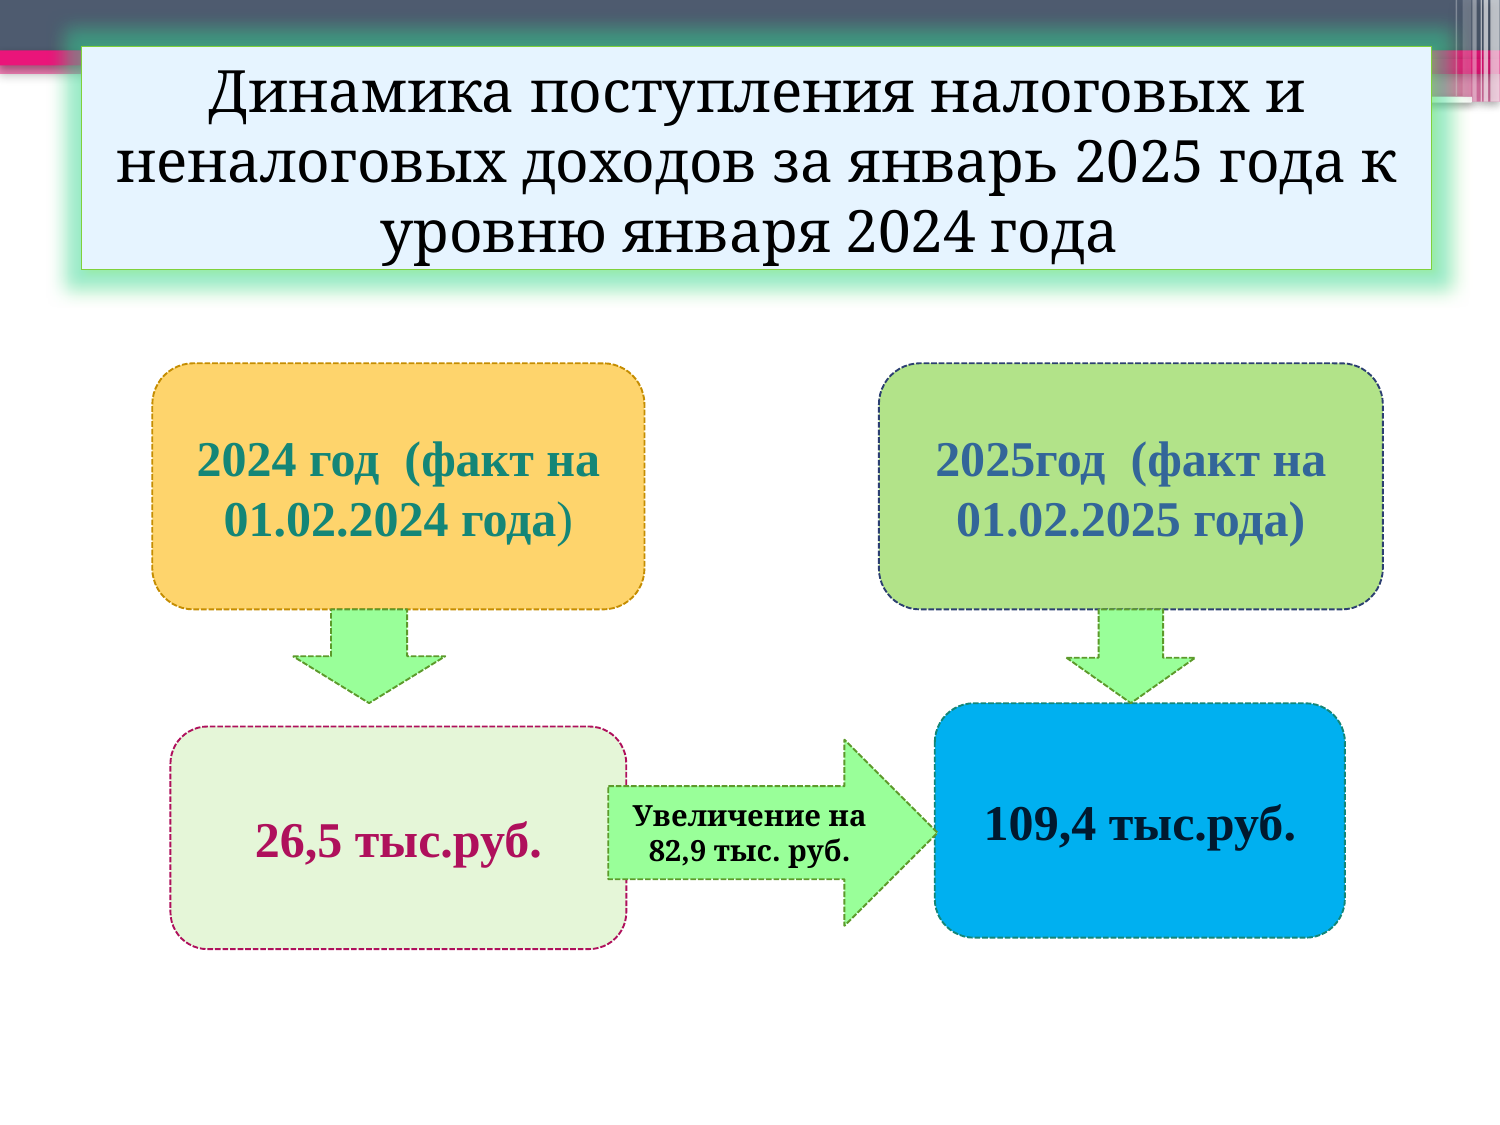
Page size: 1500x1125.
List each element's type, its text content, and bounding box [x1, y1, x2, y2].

text_box 2024 год (факт на 01.02.2024 года) [151, 362, 646, 611]
text_box 2025год (факт на 01.02.2025 года) [877, 362, 1384, 611]
text_box 109,4 тыс.руб. [933, 702, 1346, 939]
text_box [292, 608, 447, 704]
text_box Увеличение на 82,9 тыс. руб. [607, 738, 938, 927]
text_box [1065, 608, 1196, 704]
text_box Динамика поступления налоговых и неналоговых доходов за январь 2025 года к уровню января 2024 года [81, 46, 1432, 270]
text_box 26,5 тыс.руб. [169, 725, 628, 951]
